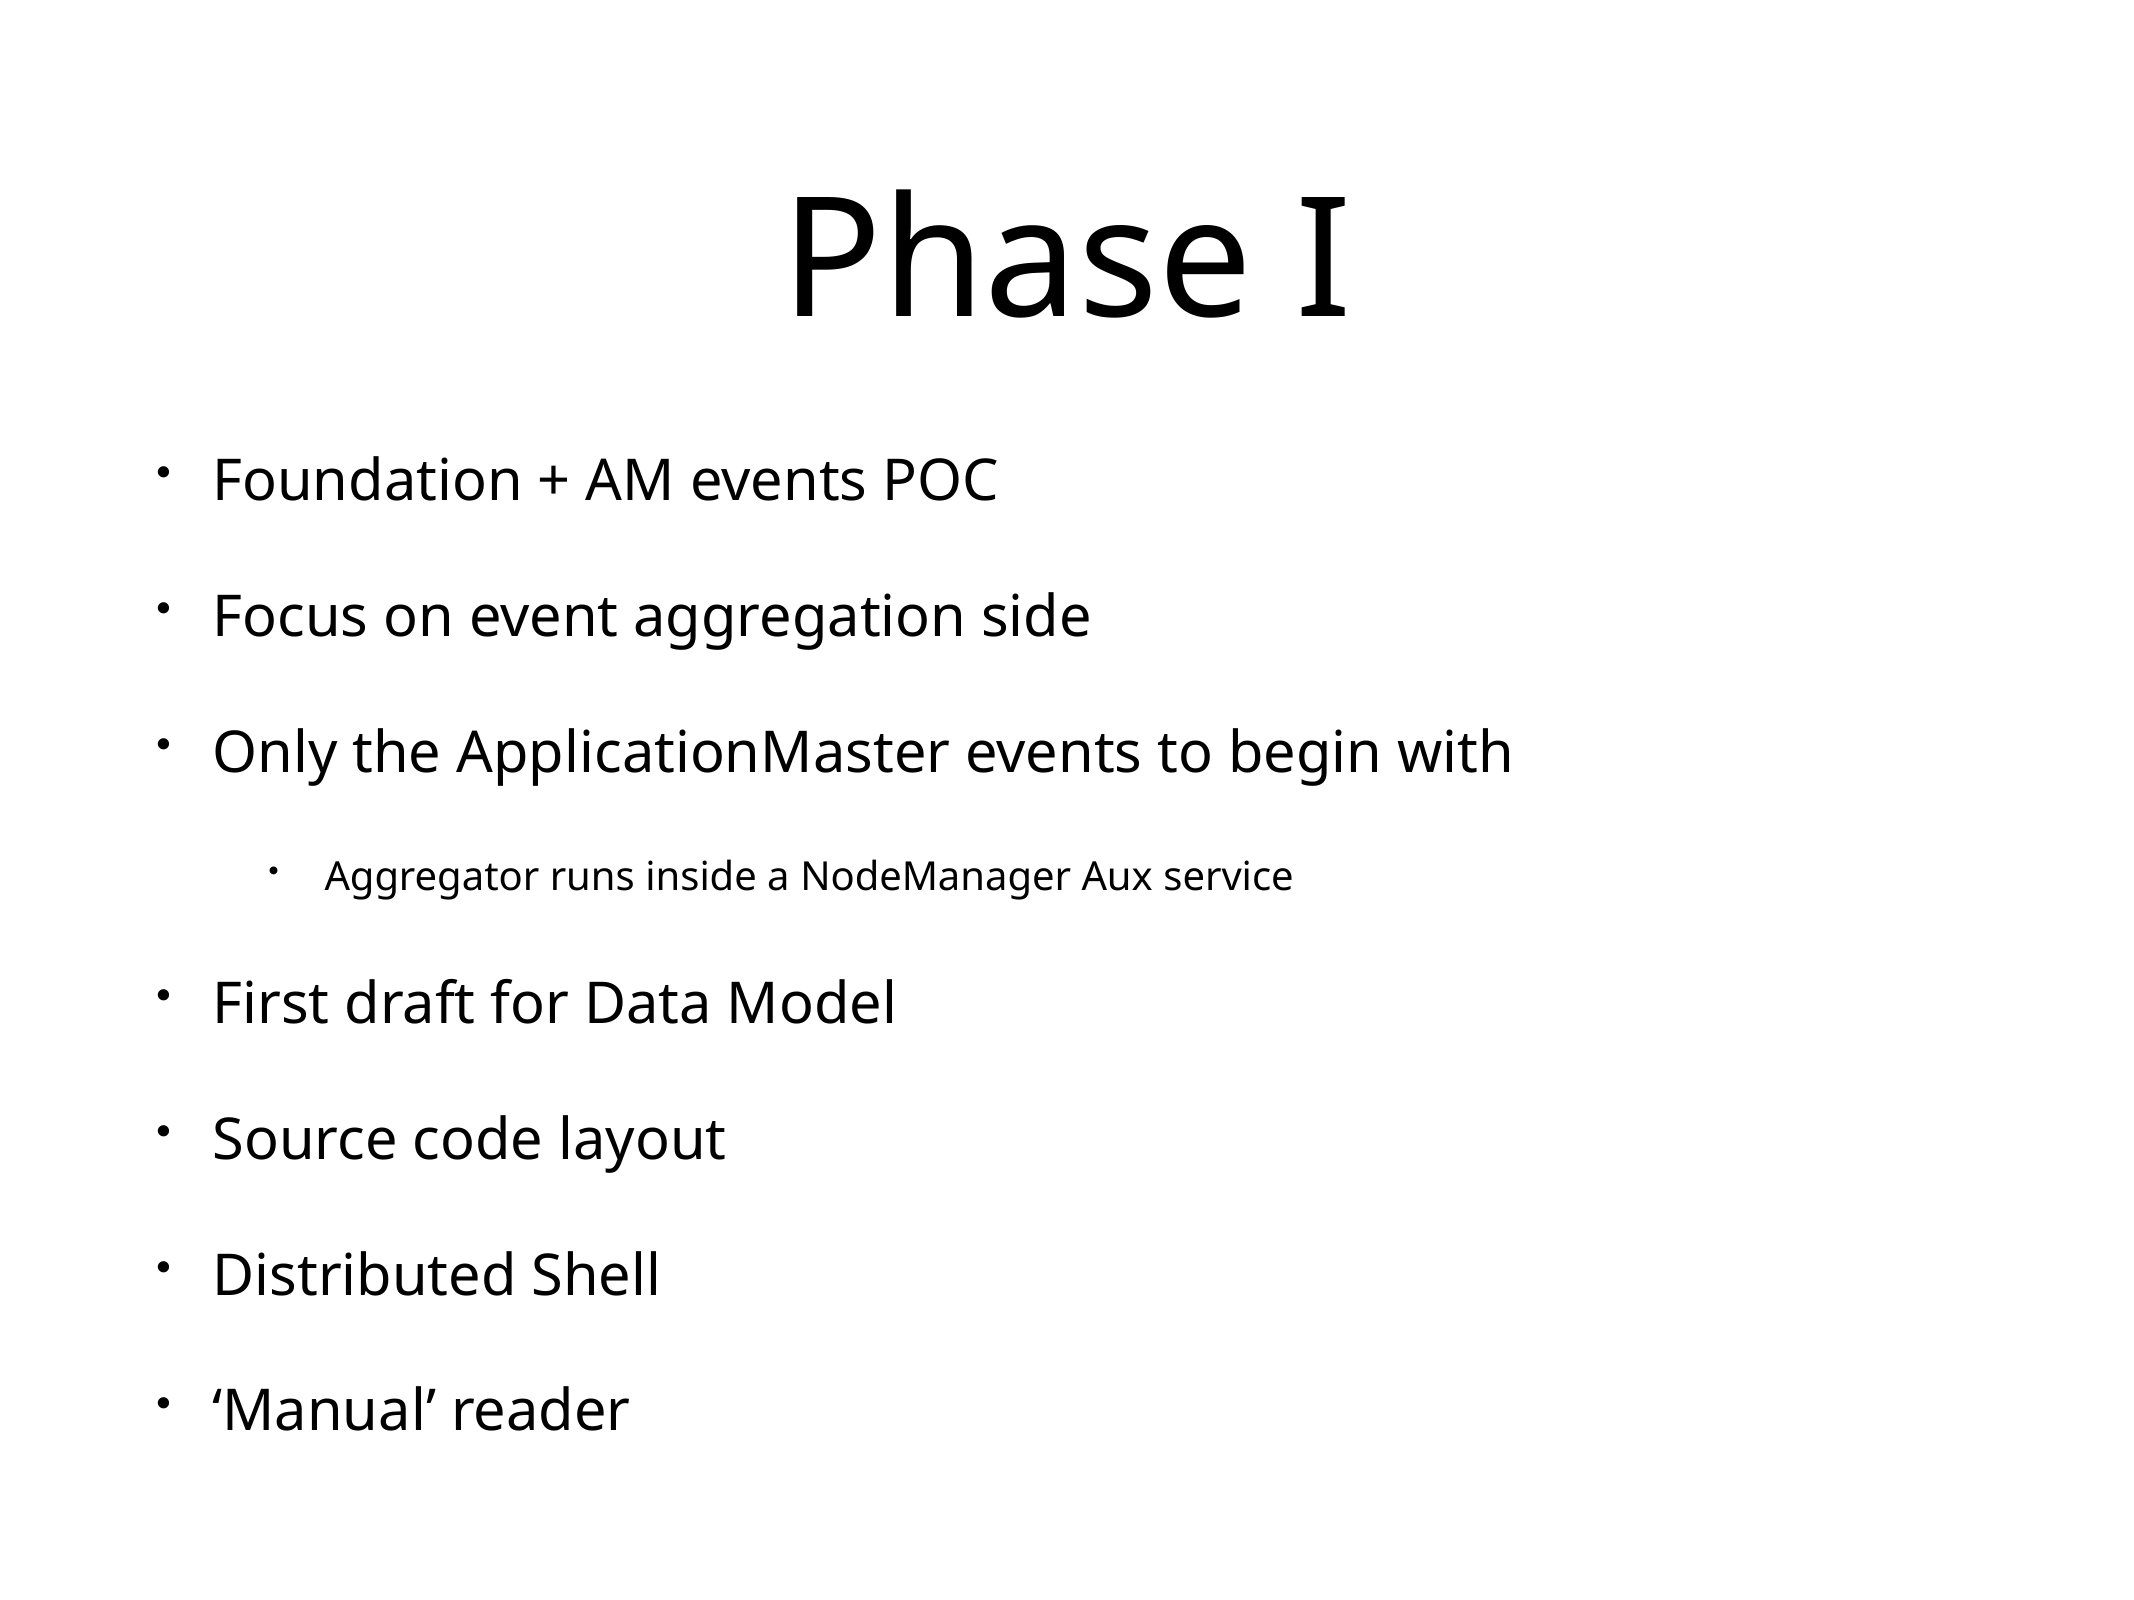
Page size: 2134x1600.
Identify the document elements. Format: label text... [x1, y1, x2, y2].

list Foundation + AM events POC Focus on event aggregation side Only the ApplicationMaster events to begin with Aggregator runs inside a NodeManager Aux service First draft for Data Model Source code layout Distributed Shell ‘Manual’ reader [155, 426, 1978, 1459]
title Phase I [155, 72, 1978, 426]
